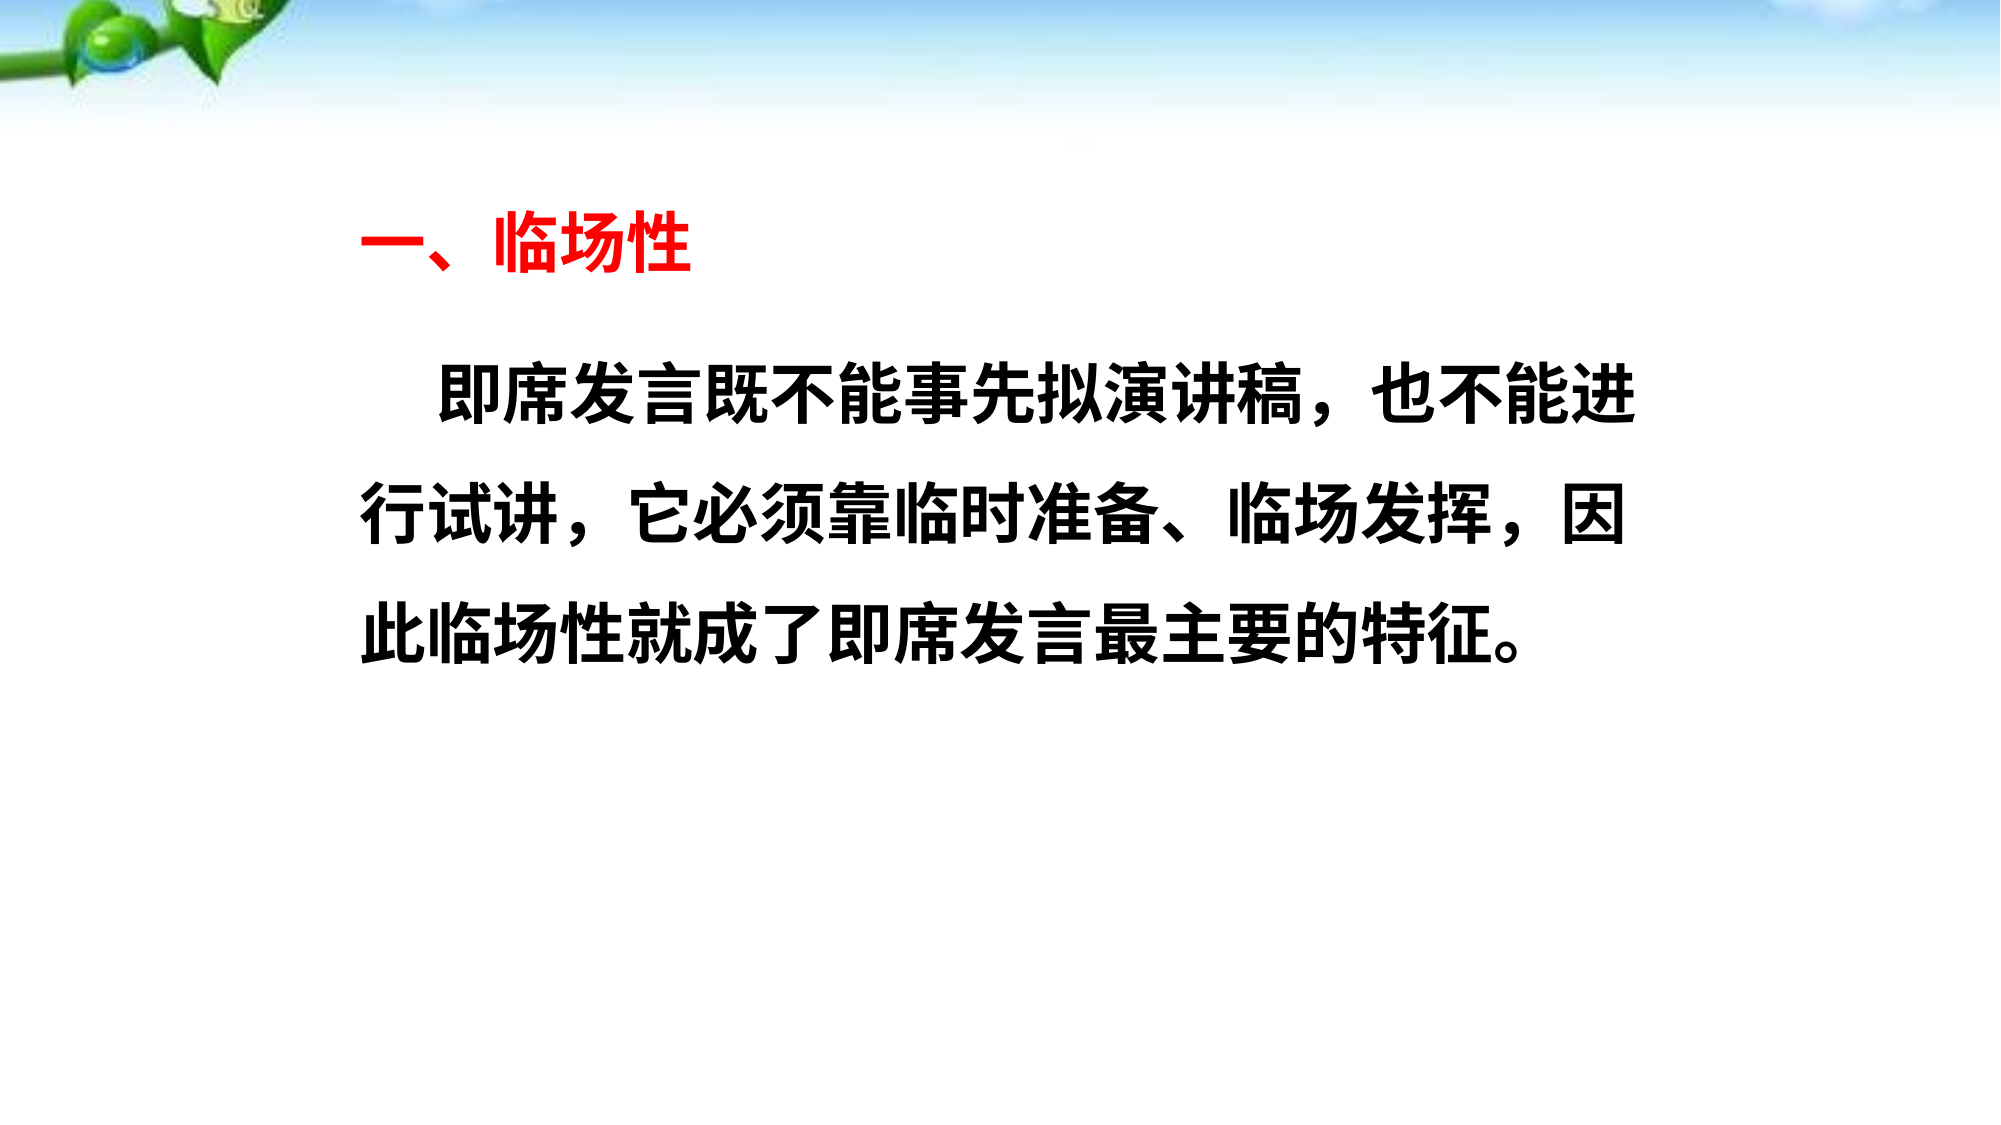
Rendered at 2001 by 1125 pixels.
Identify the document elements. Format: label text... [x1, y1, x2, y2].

text_box 一、临场性 即席发言既不能事先拟演讲稿，也不能进行试讲，它必须靠临时准备、临场发挥，因此临场性就成了即席发言最主要的特征。 [344, 153, 1656, 679]
picture [0, 0, 2001, 1125]
